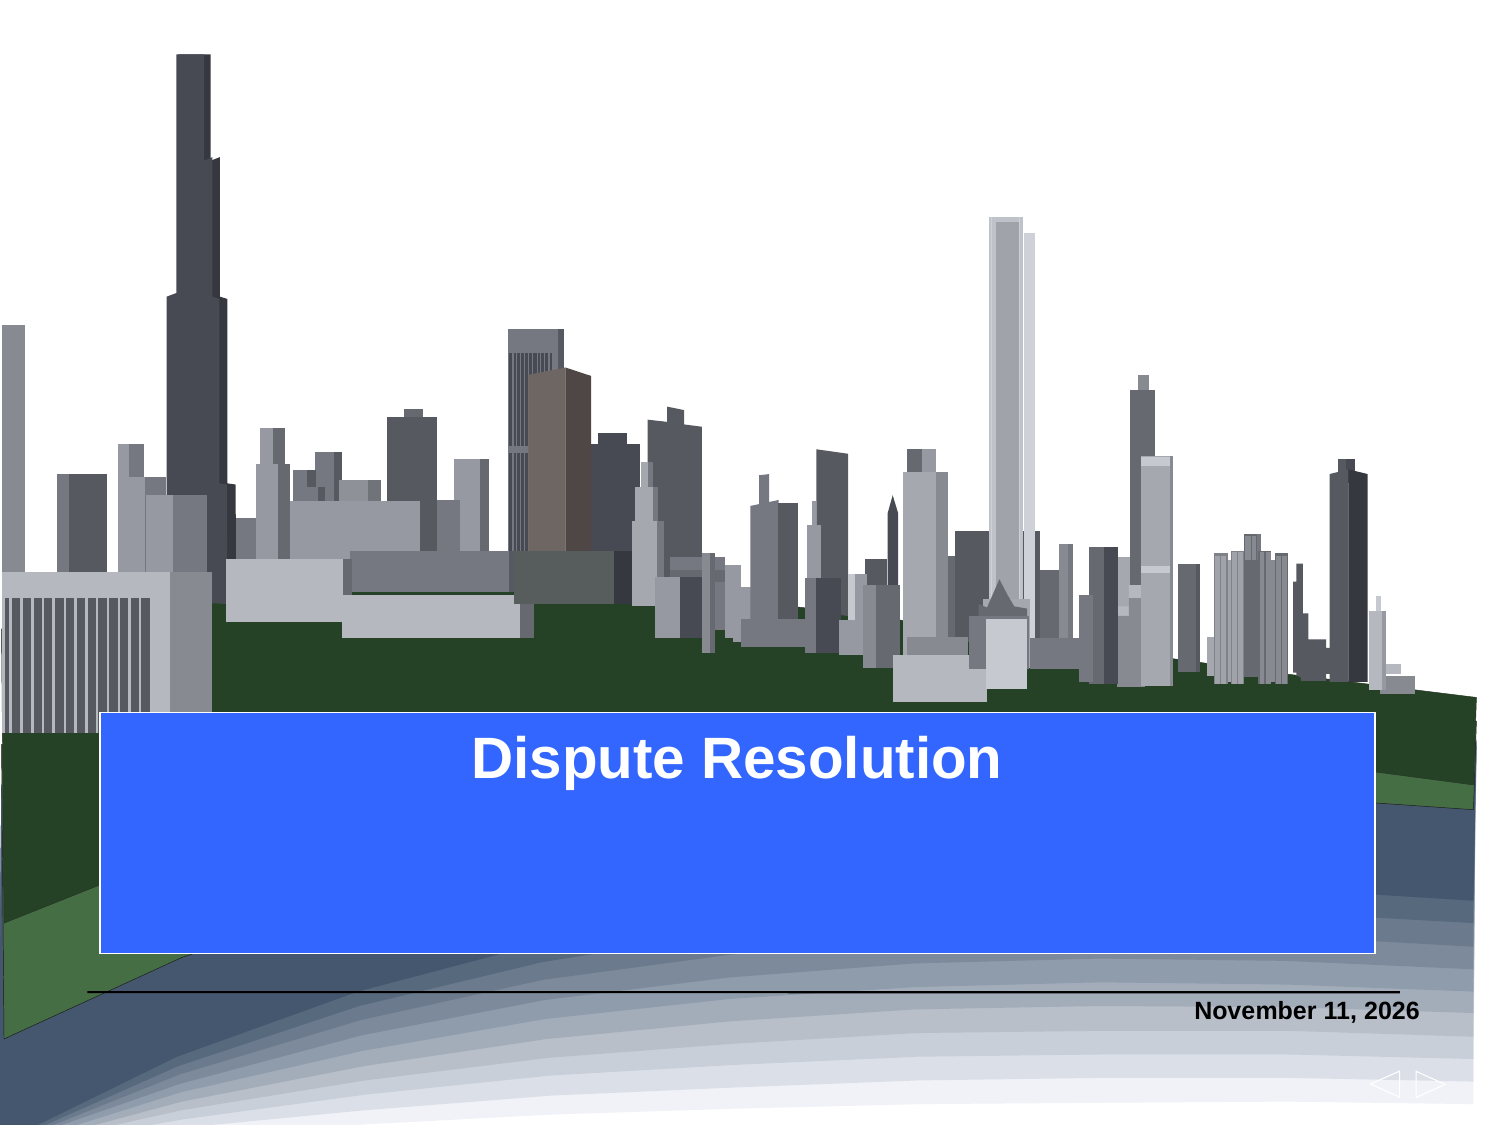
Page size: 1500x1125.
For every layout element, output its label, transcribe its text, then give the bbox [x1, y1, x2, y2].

title Dispute Resolution [99, 712, 1376, 954]
